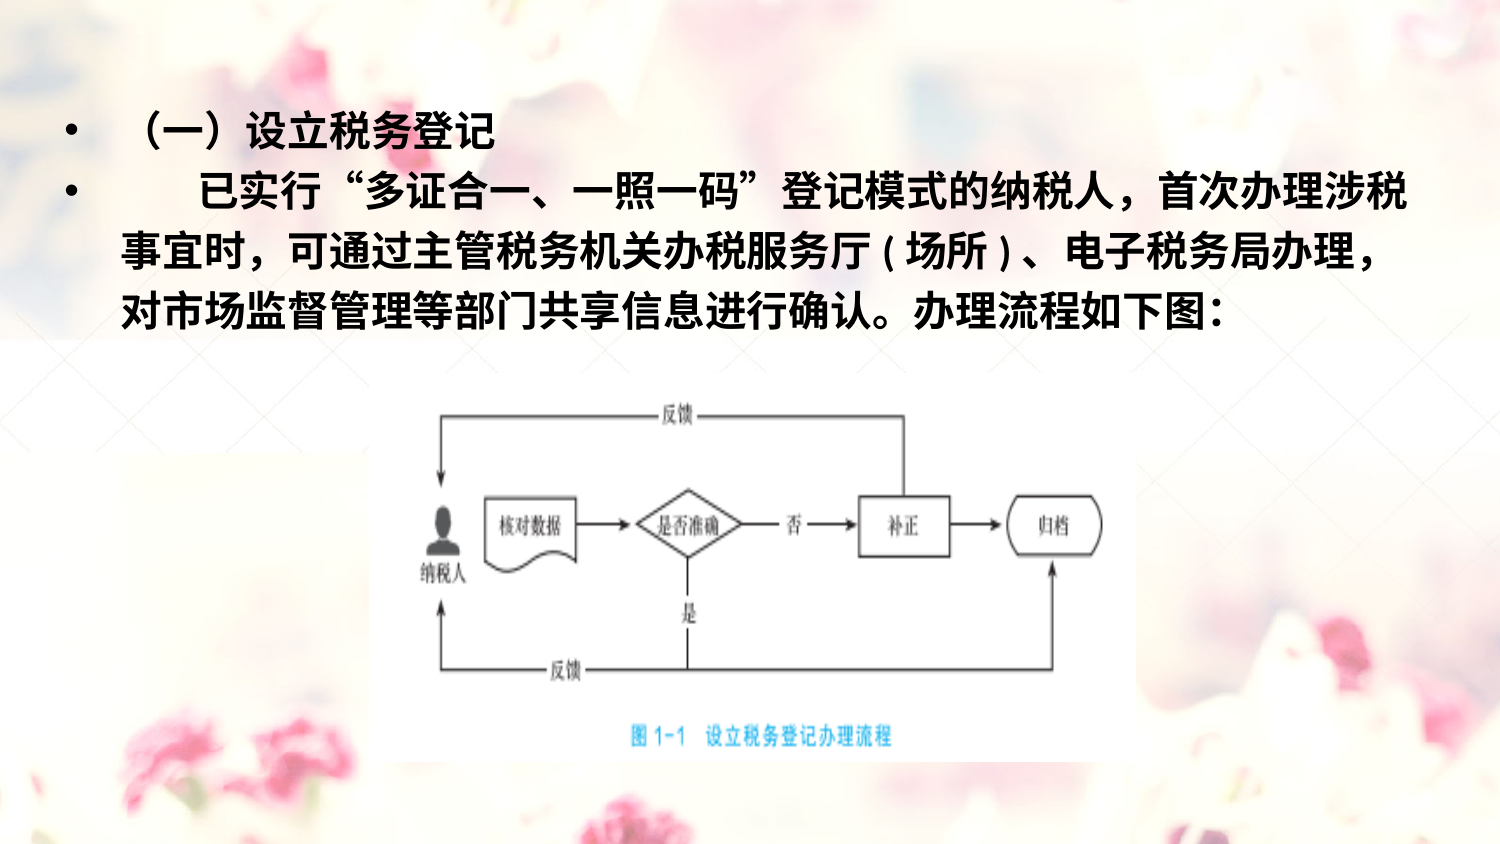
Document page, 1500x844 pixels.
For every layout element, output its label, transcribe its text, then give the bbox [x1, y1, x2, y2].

picture [0, 0, 1500, 844]
list （一）设立税务登记 已实行“多证合一、一照一码”登记模式的纳税人，首次办理涉税事宜时，可通过主管税务机关办税服务厅(场所)、电子税务局办理，对市场监督管理等部门共享信息进行确认。办理流程如下图： [52, 31, 1426, 753]
